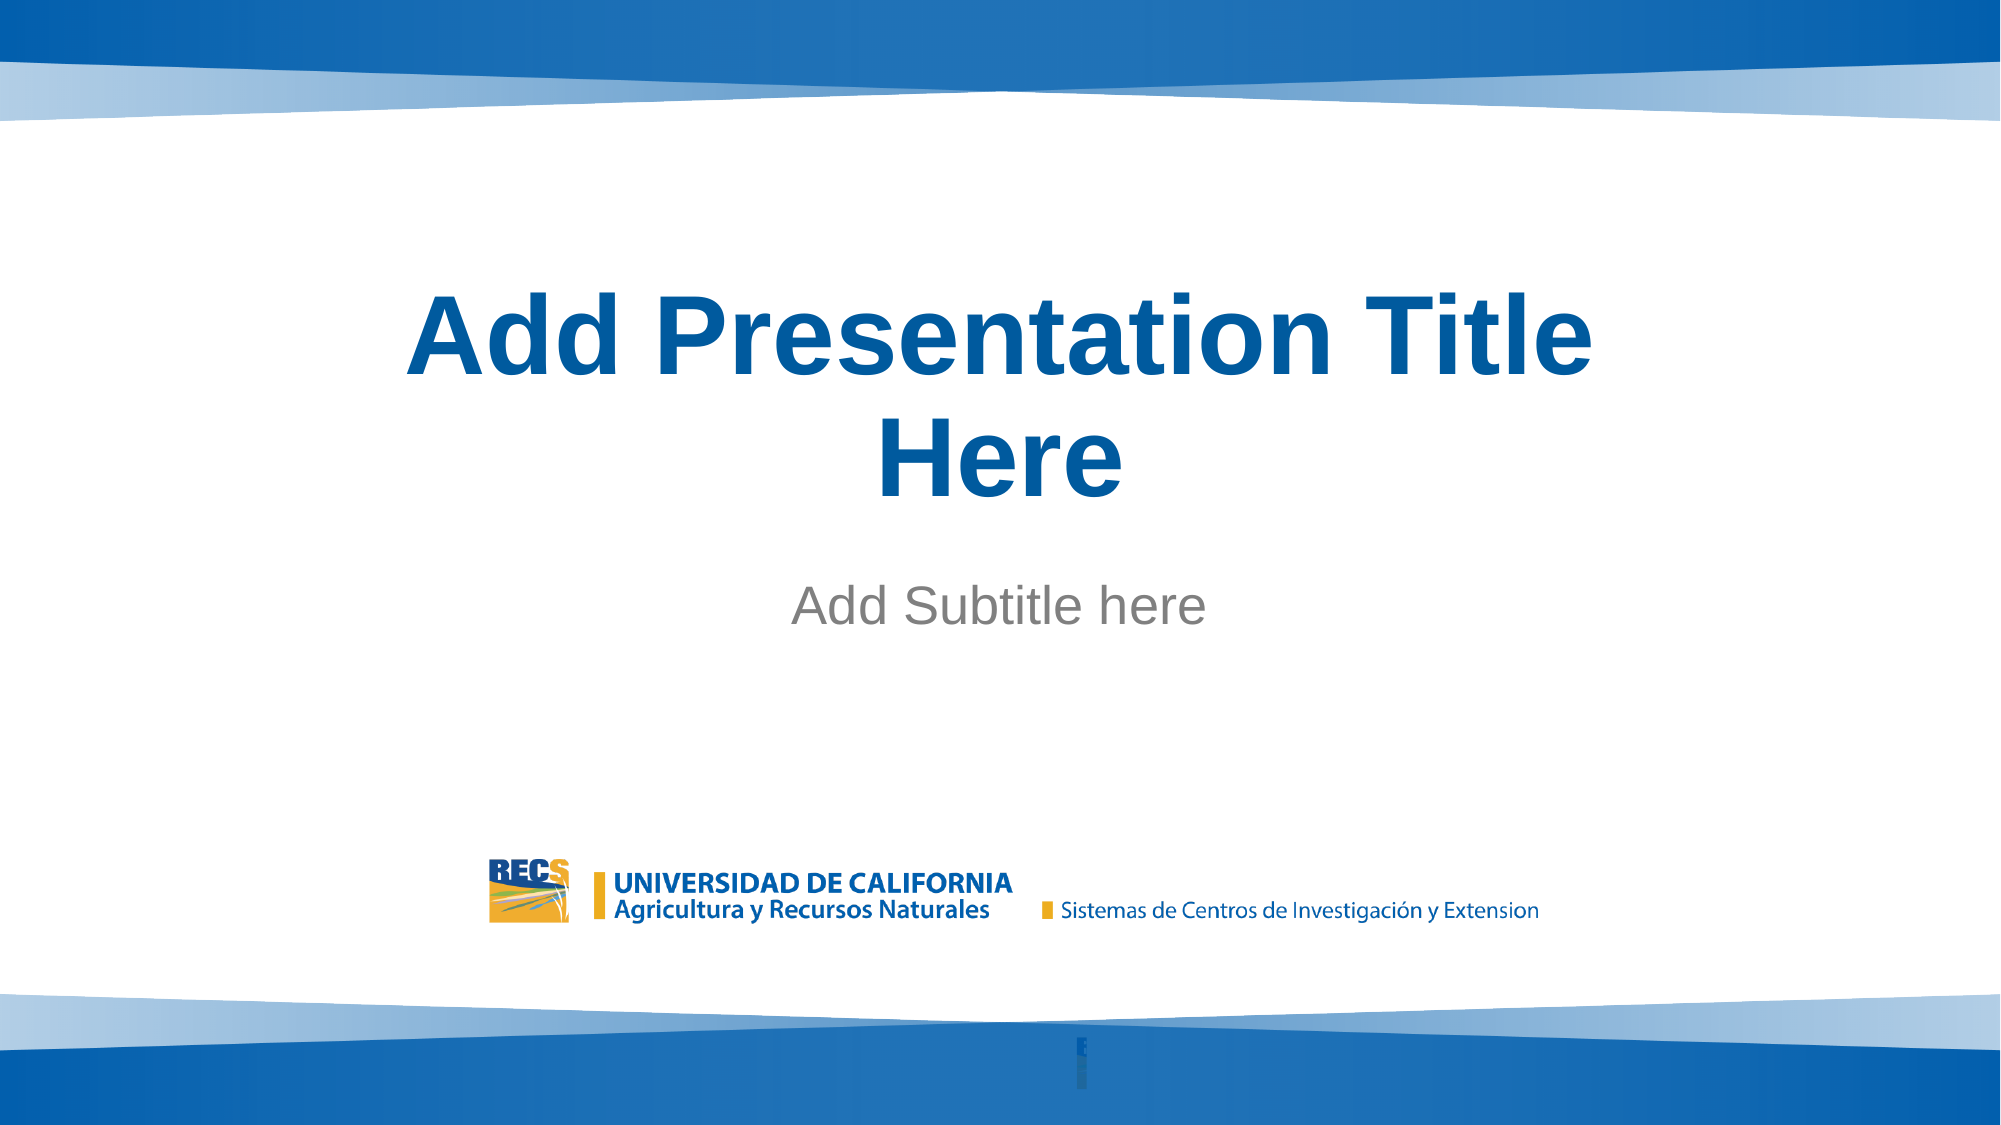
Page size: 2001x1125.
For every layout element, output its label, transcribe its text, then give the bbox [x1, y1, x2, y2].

picture [0, 0, 2001, 143]
picture [0, 973, 2001, 1125]
picture [454, 842, 1546, 964]
title Add Presentation Title Here [249, 136, 1750, 529]
subtitle Add Subtitle here [249, 569, 1750, 842]
